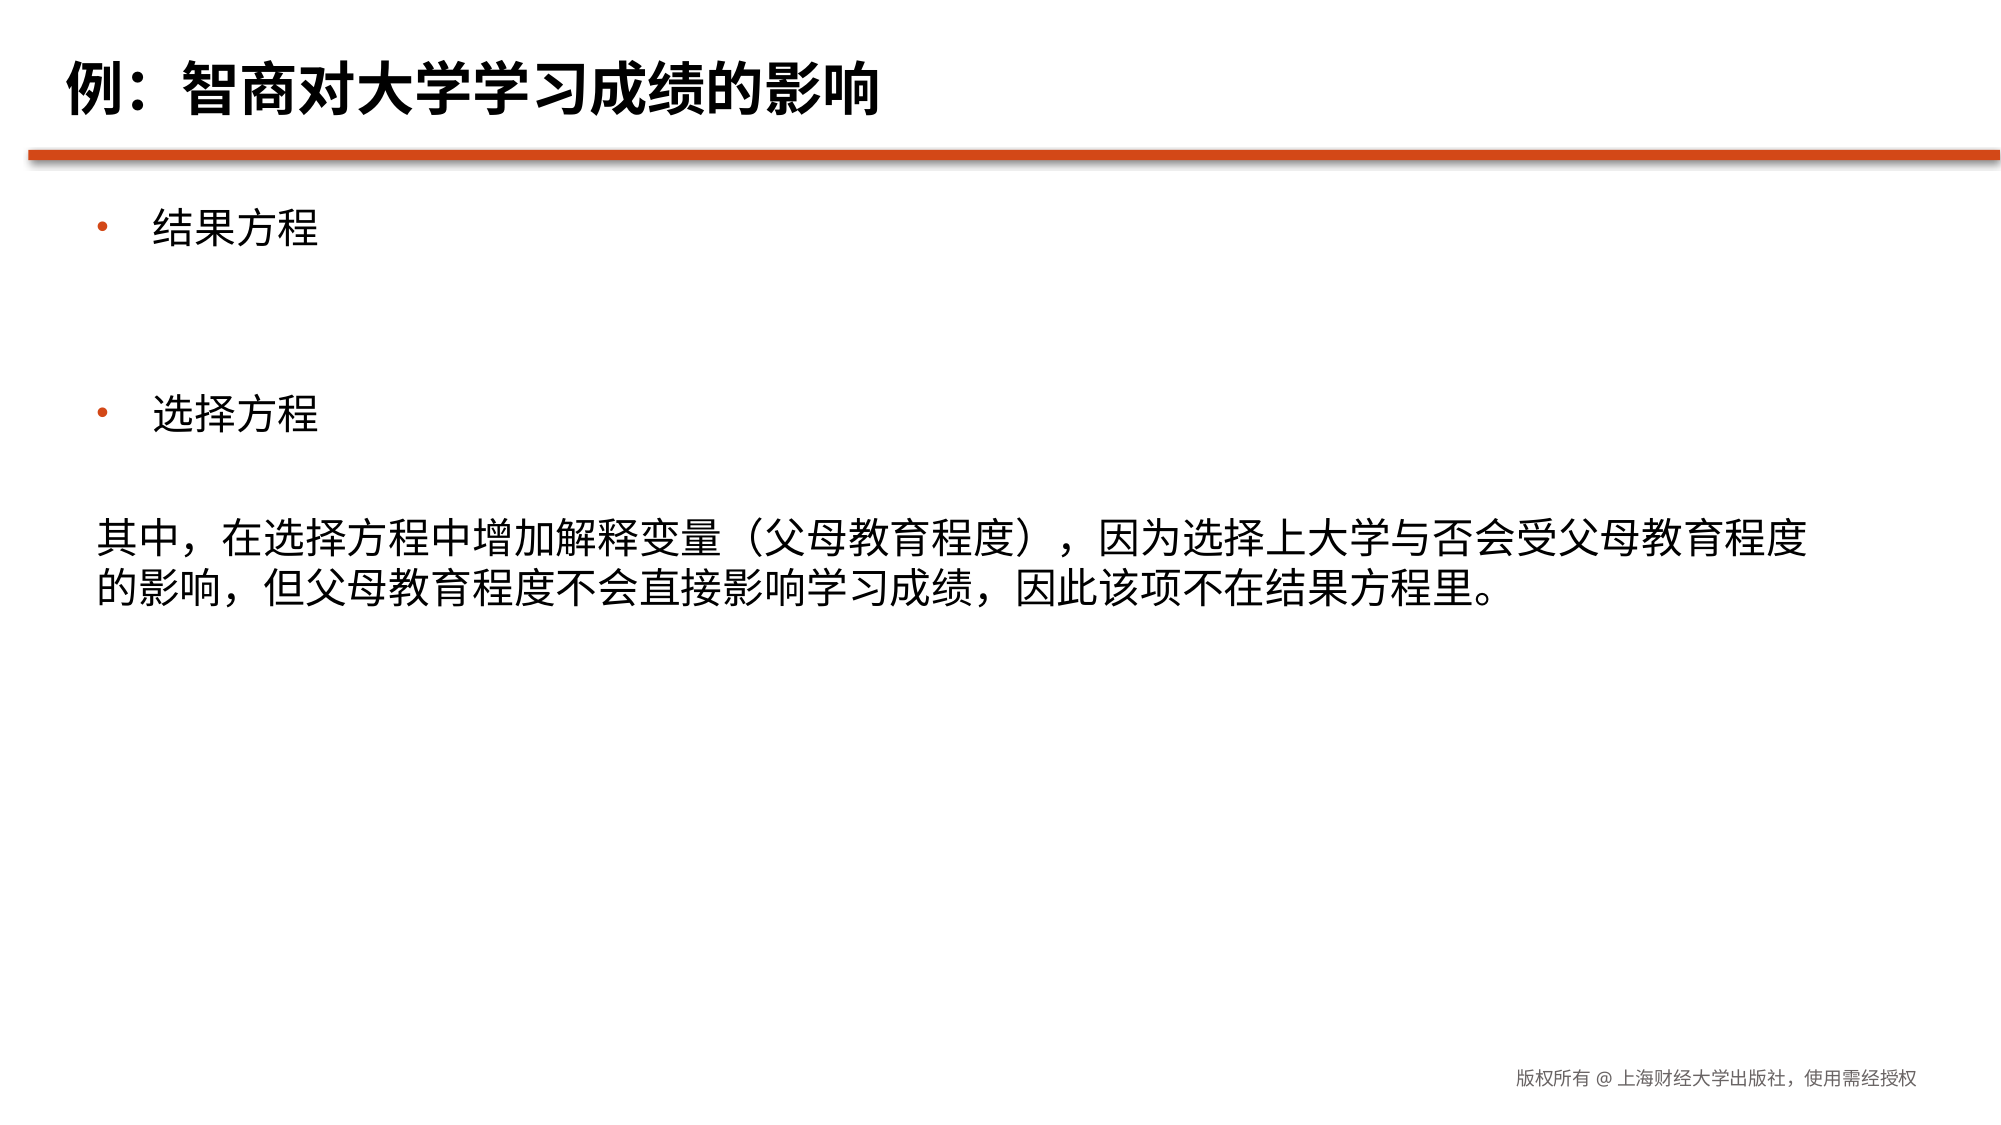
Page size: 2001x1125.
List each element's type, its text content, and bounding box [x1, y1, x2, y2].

footer 版权所有@上海财经大学出版社，使用需经授权 [1483, 1046, 1950, 1109]
title 例：智商对大学学习成绩的影响 [50, 50, 1825, 138]
